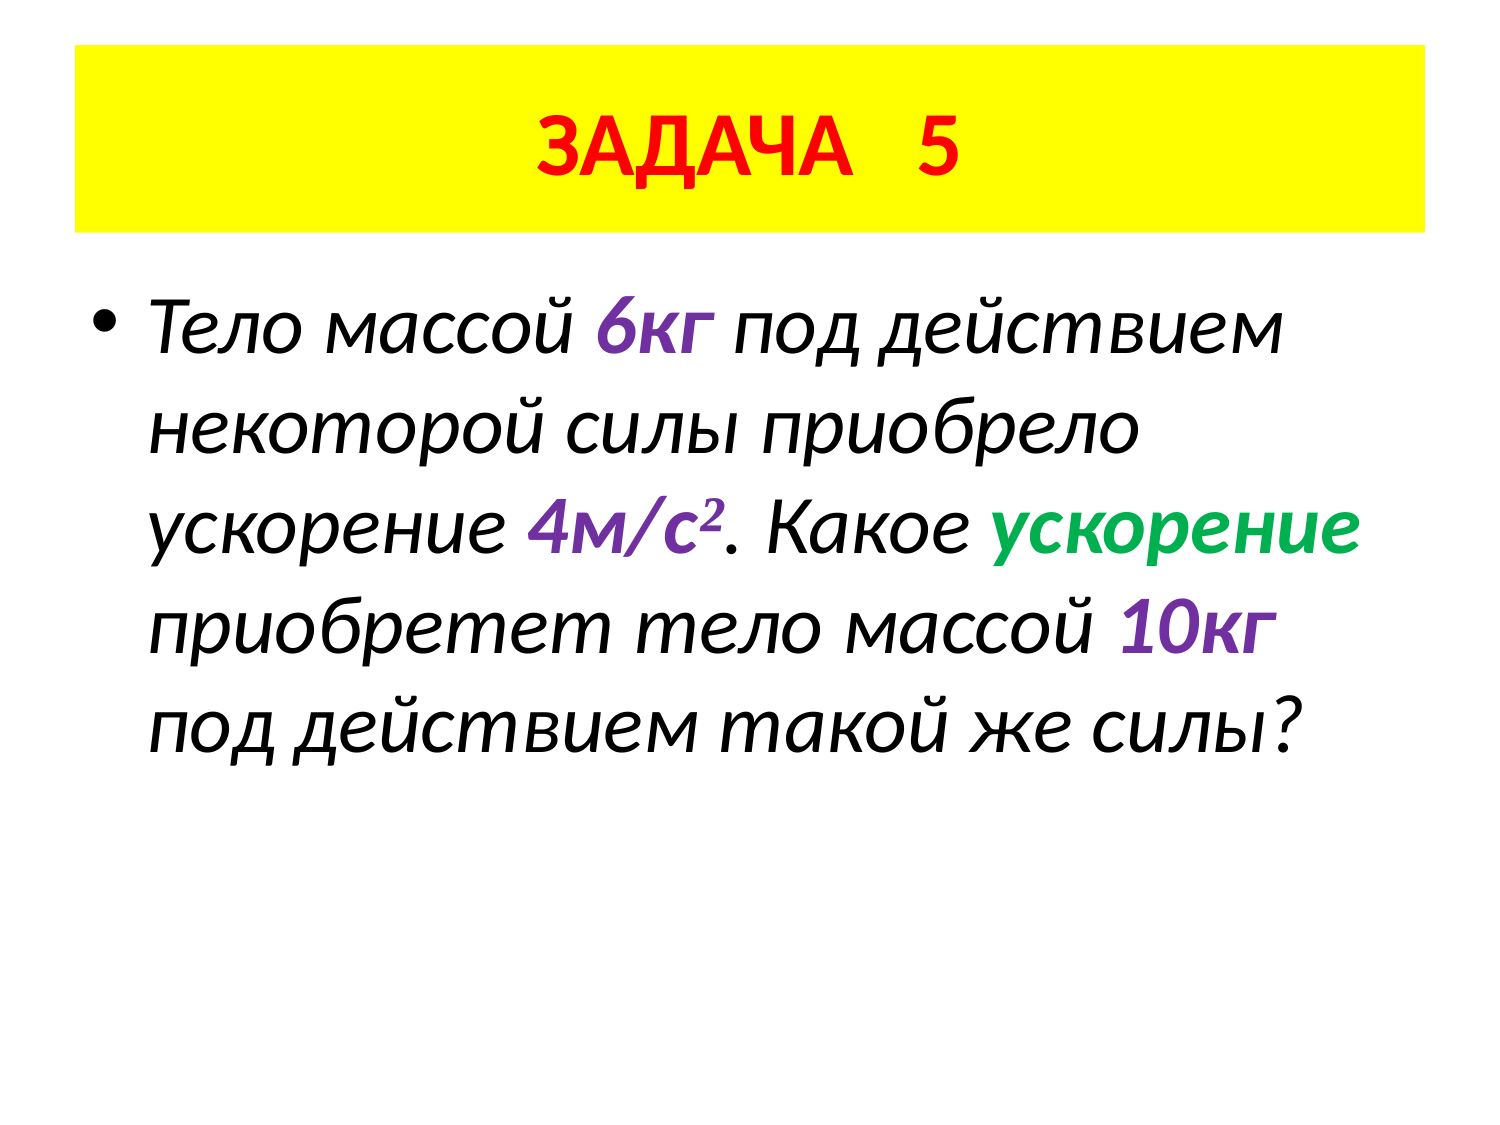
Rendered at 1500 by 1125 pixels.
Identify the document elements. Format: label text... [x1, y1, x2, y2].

title ЗАДАЧА 5 [75, 45, 1425, 233]
list Тело массой 6кг под действием некоторой силы приобрело ускорение 4м/с². Какое ускорение приобретет тело массой 10кг под действием такой же силы? [75, 262, 1425, 1005]
